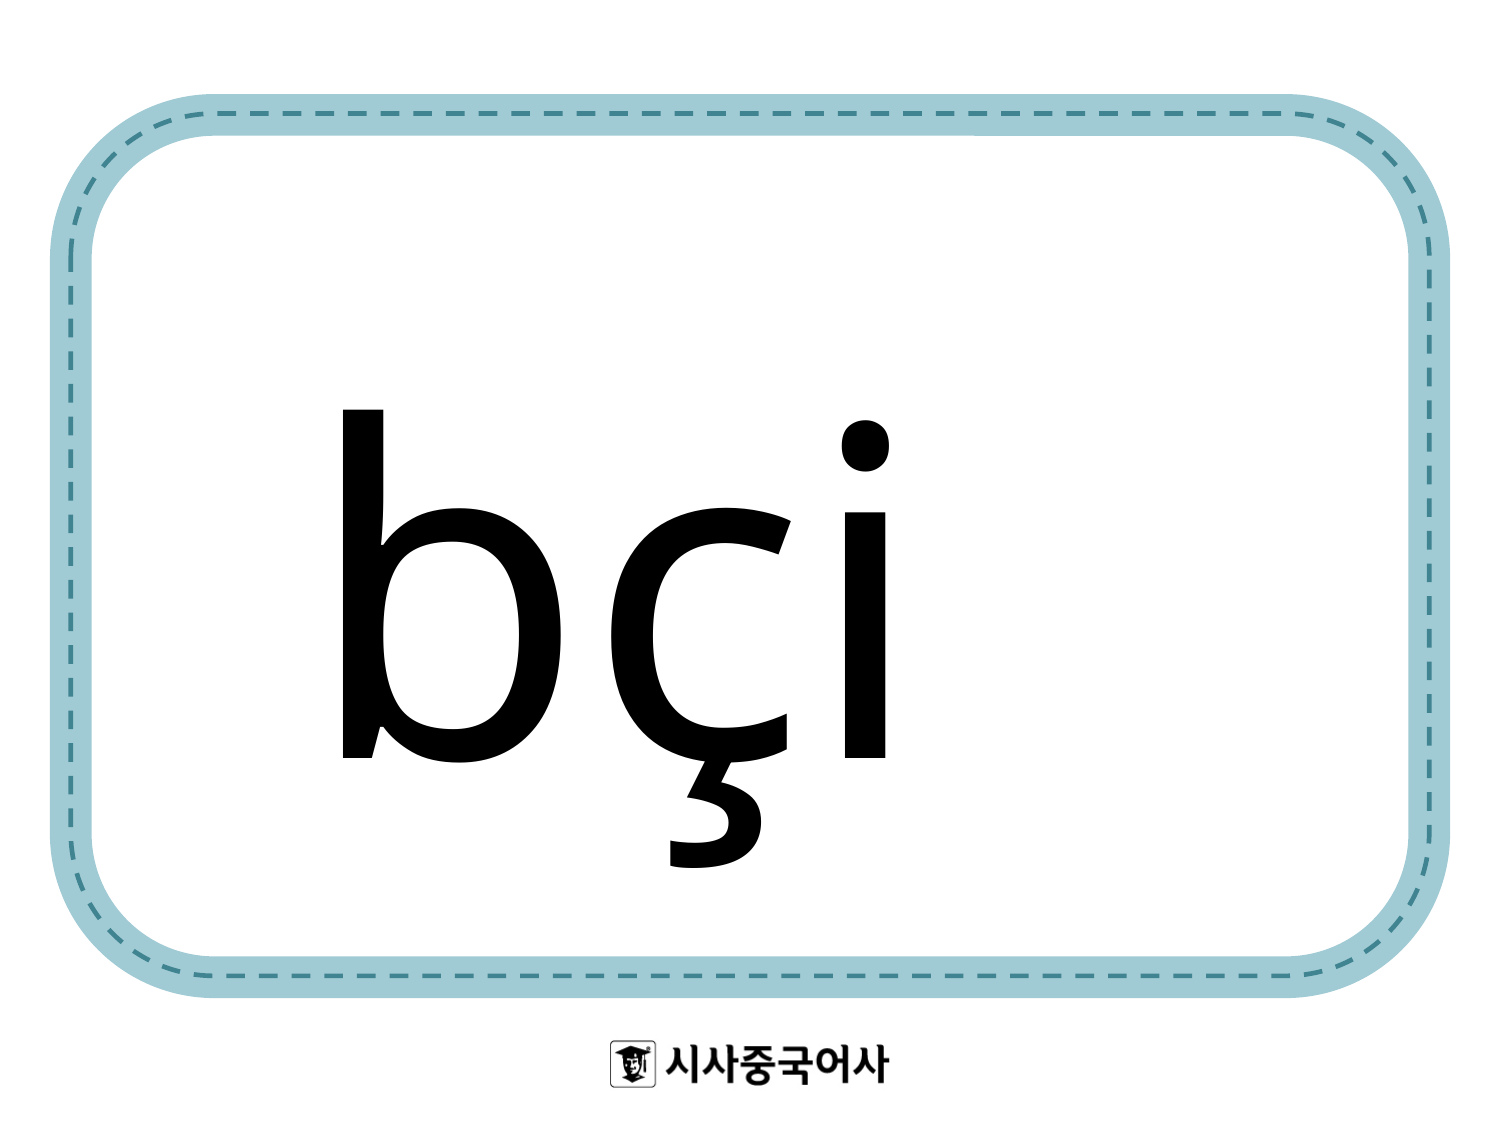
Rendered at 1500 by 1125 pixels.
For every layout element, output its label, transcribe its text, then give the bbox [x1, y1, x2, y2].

picture [602, 1034, 898, 1094]
text_box bçi [145, 219, 1354, 882]
